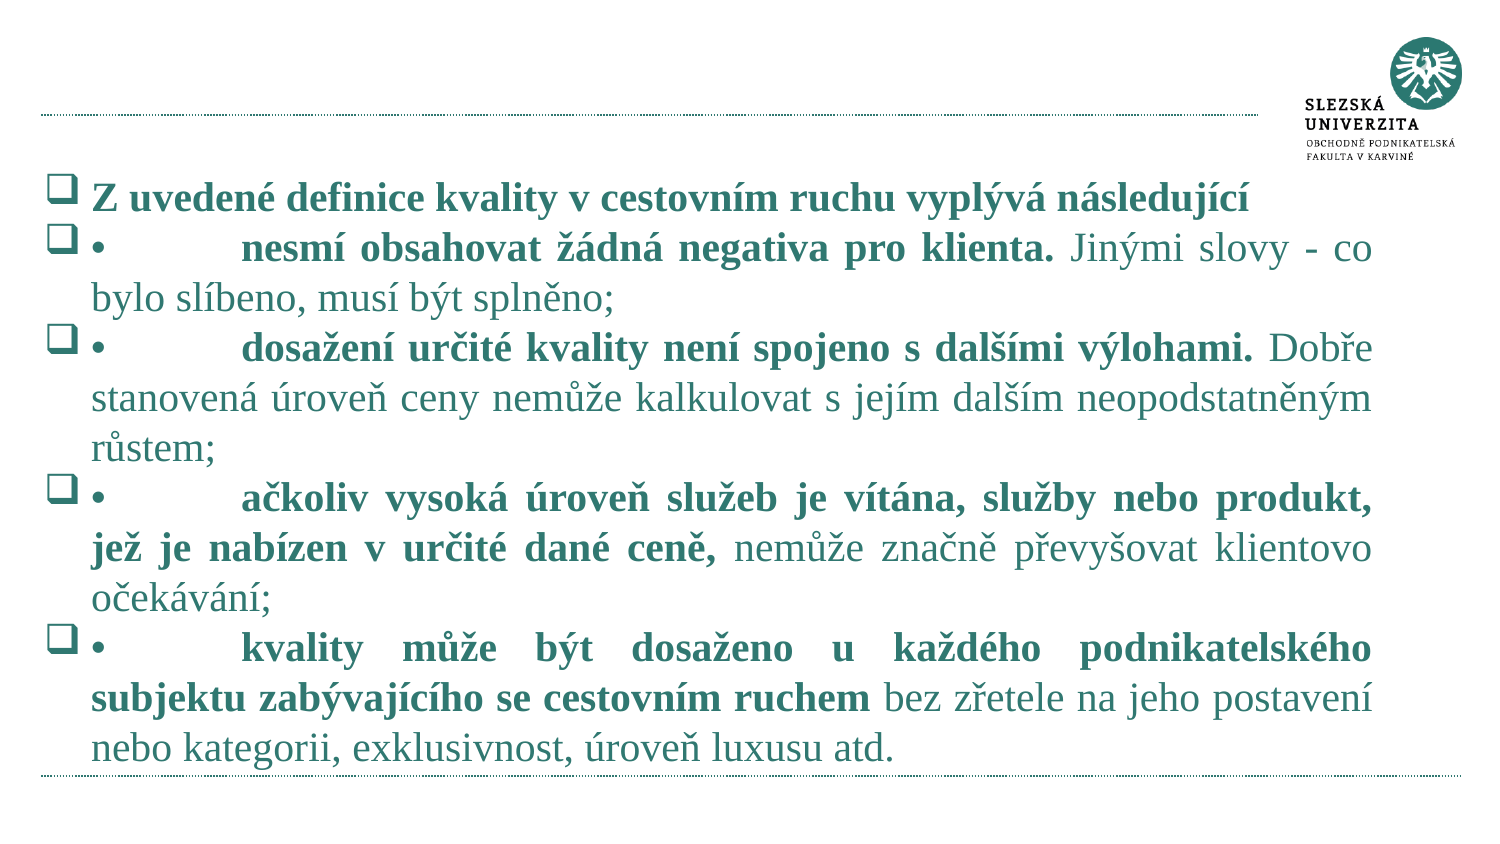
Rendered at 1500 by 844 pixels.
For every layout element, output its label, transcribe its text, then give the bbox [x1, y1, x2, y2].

picture [1305, 37, 1462, 160]
text_box Z uvedené definice kvality v cestovním ruchu vyplývá následující • nesmí obsahovat žádná negativa pro klienta. Jinými slovy - co bylo slíbeno, musí být splněno; • dosažení určité kvality není spojeno s dalšími výlohami. Dobře stanovená úroveň ceny nemůže kalkulovat s jejím dalším neopodstatněným růstem; • ačkoliv vysoká úroveň služeb je vítána, služby nebo produkt, jež je nabízen v určité dané ceně, nemůže značně převyšovat klientovo očekávání; • kvality může být dosaženo u každého podnikatelského subjektu zabývajícího se cestovním ruchem bez zřetele na jeho postavení nebo kategorii, exklusivnost, úroveň luxusu atd. [29, 161, 1388, 827]
